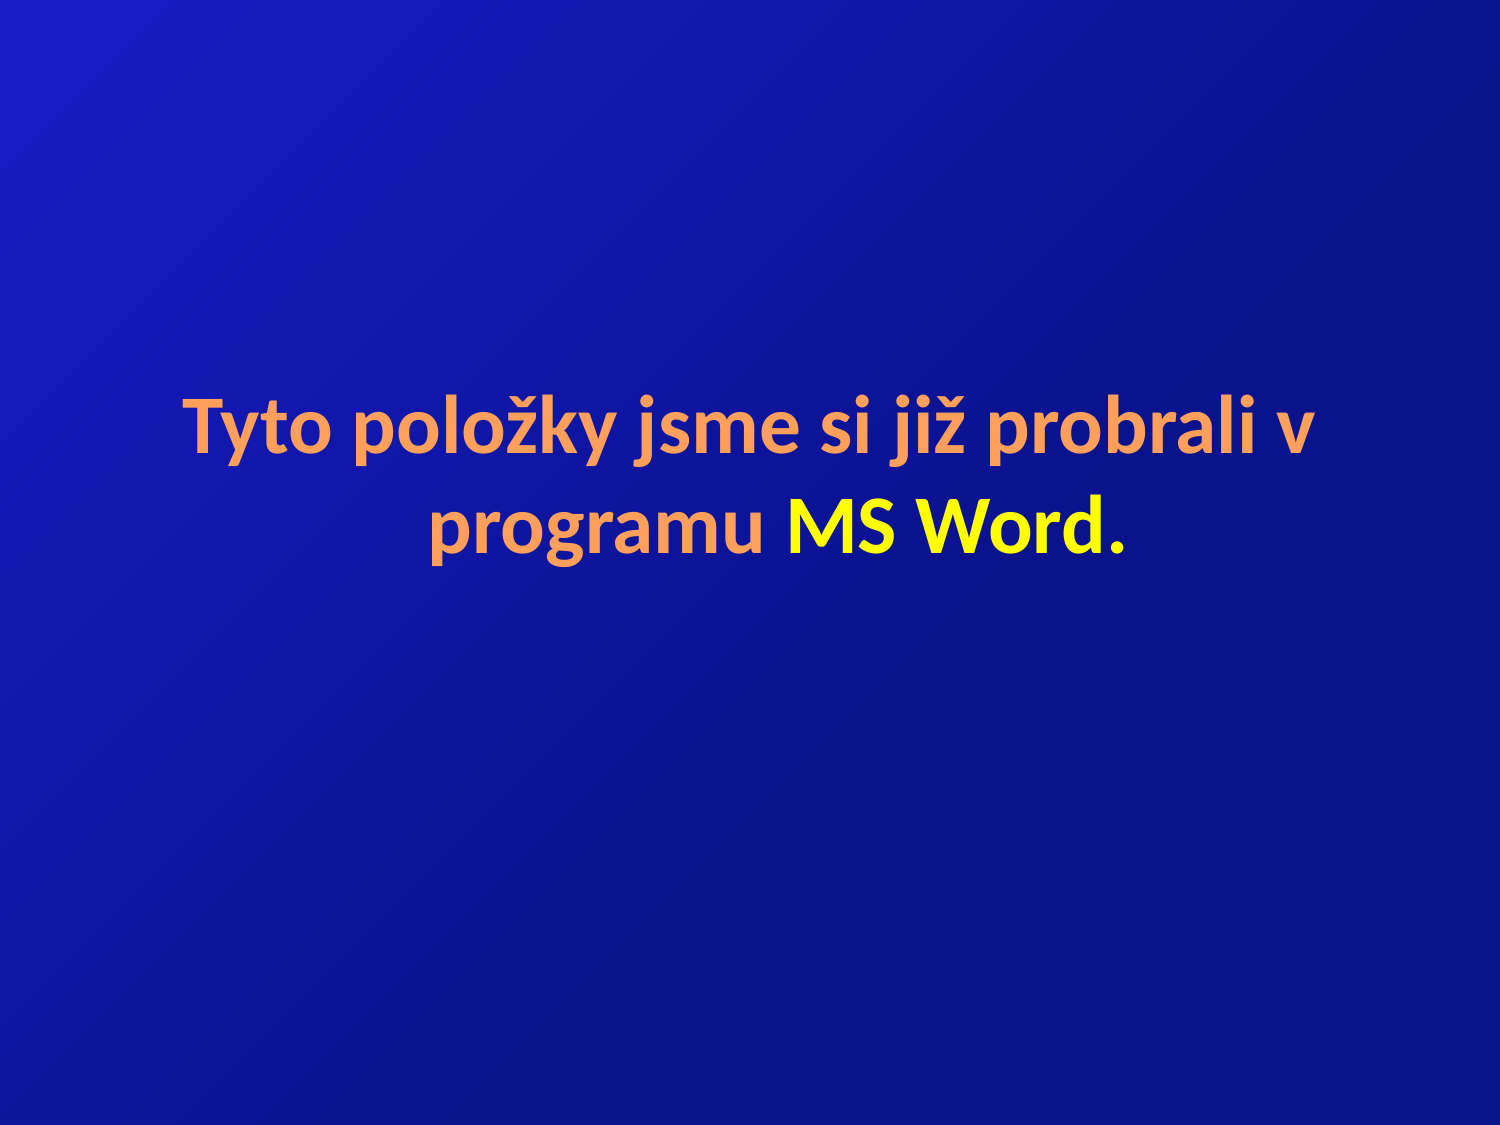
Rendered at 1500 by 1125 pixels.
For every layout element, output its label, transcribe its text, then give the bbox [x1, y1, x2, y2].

text_box Tyto položky jsme si již probrali v programu MS Word. [35, 363, 1465, 598]
